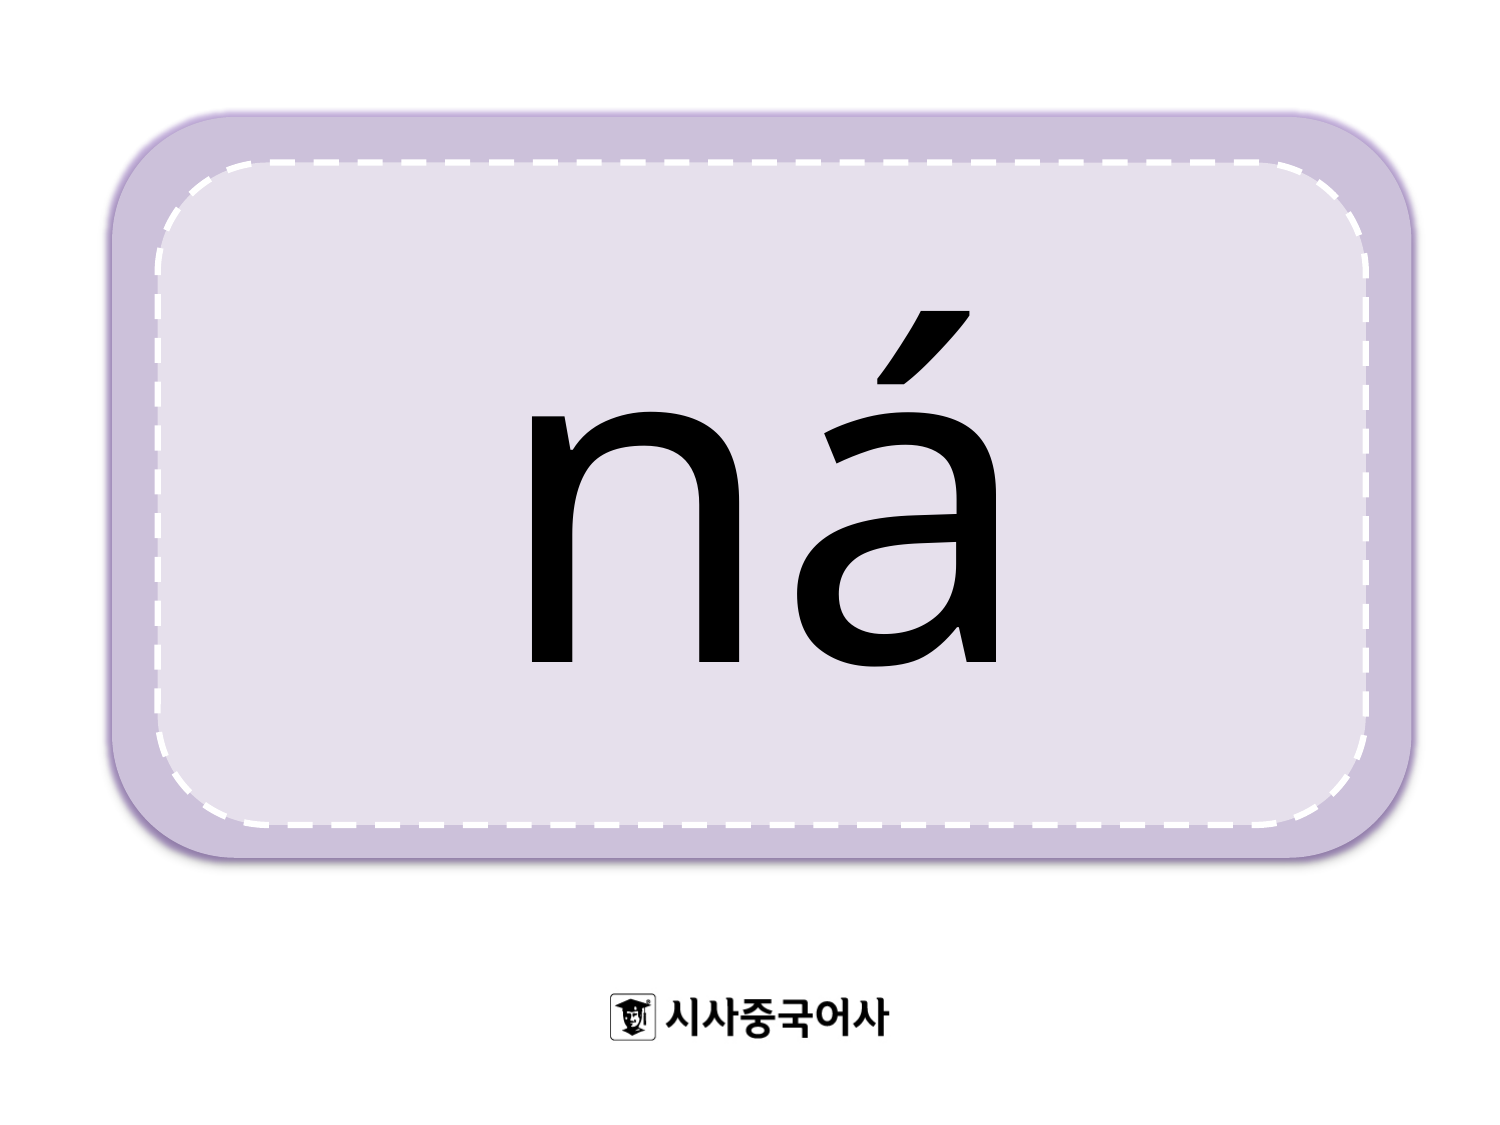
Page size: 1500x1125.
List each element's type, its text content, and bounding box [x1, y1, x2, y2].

text_box ná [159, 148, 1368, 811]
picture [602, 987, 898, 1047]
